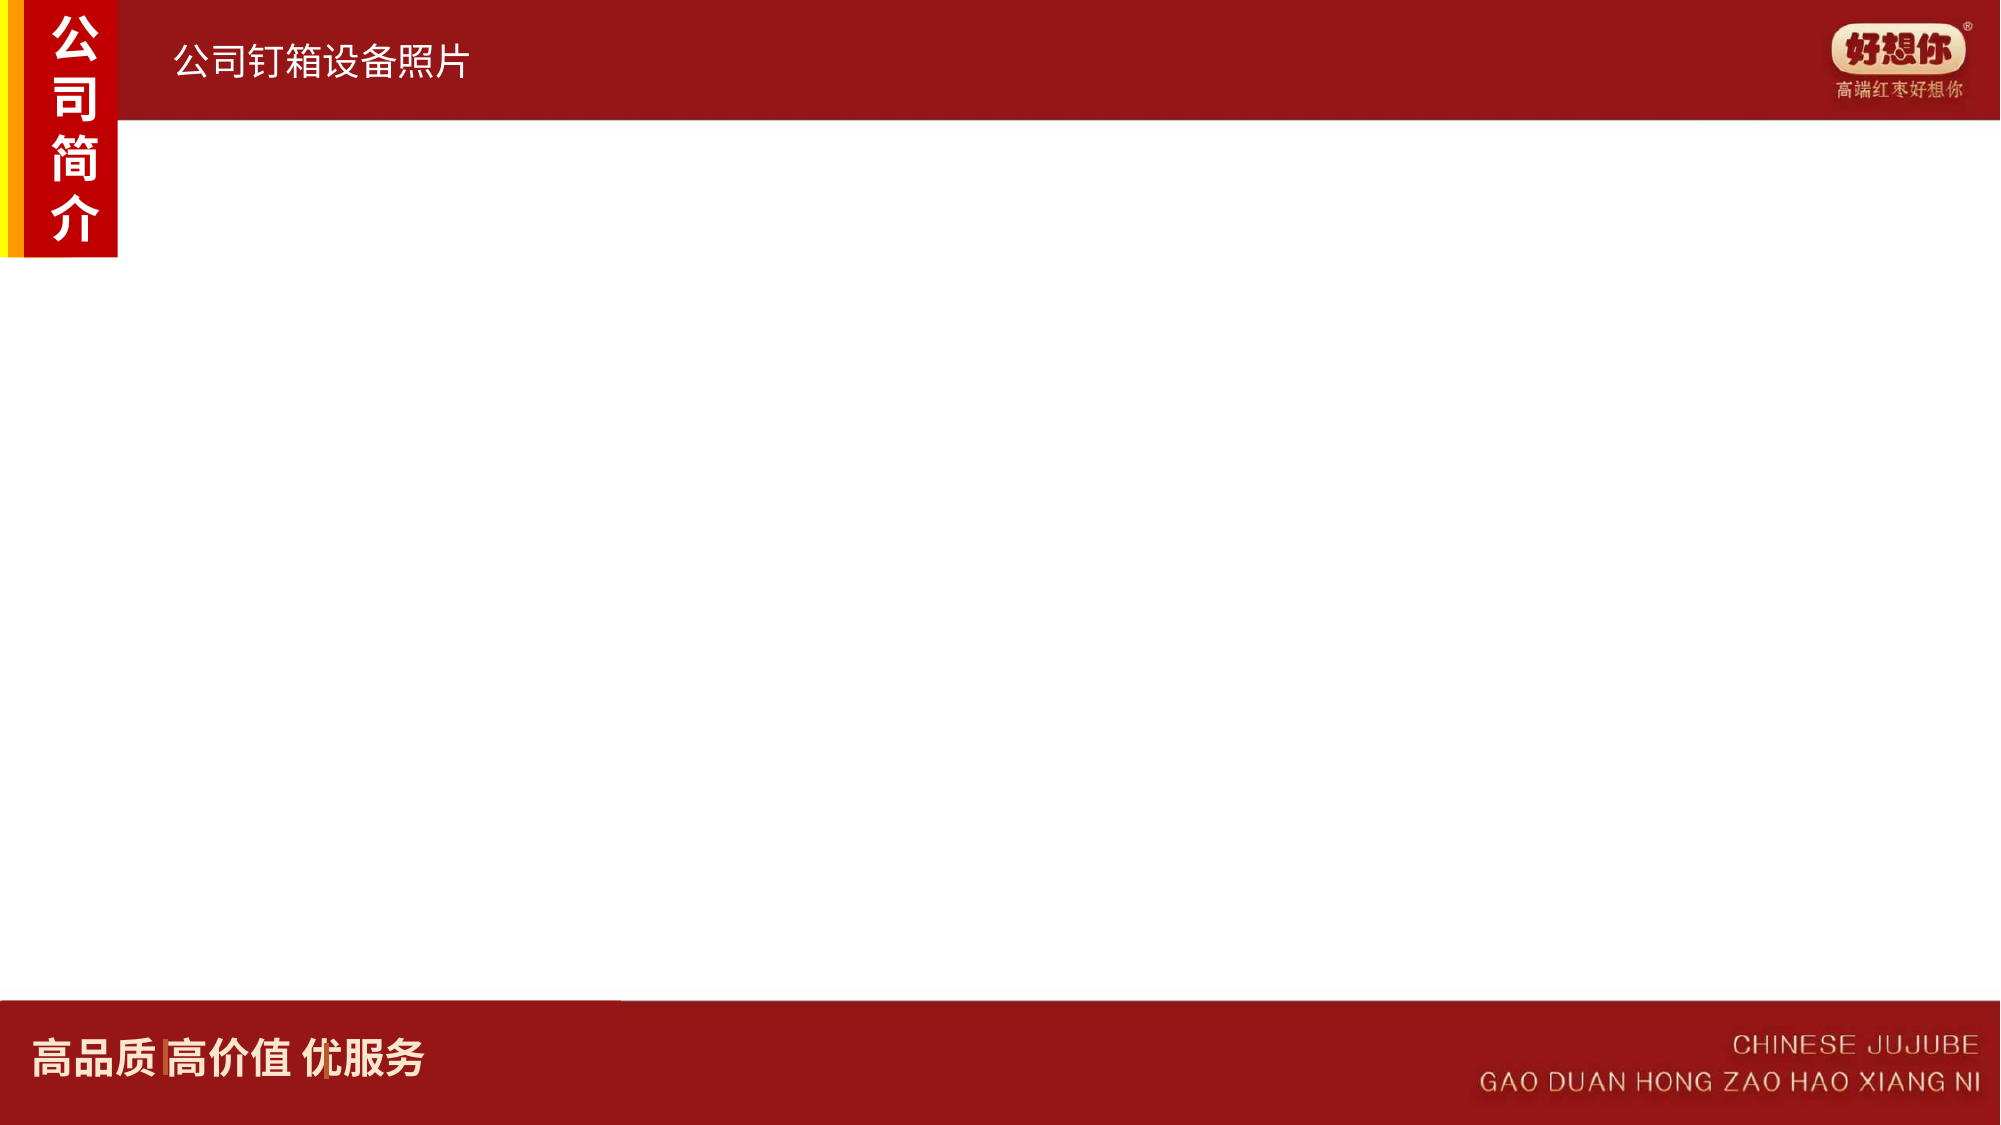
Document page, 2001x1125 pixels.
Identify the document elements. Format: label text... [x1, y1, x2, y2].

text_box 公司简介 [35, 0, 84, 255]
picture [0, 0, 2000, 1125]
text_box 公司钉箱设备照片 [157, 30, 488, 91]
text_box [0, 0, 7, 259]
text_box [23, 0, 119, 259]
text_box [7, 0, 23, 259]
